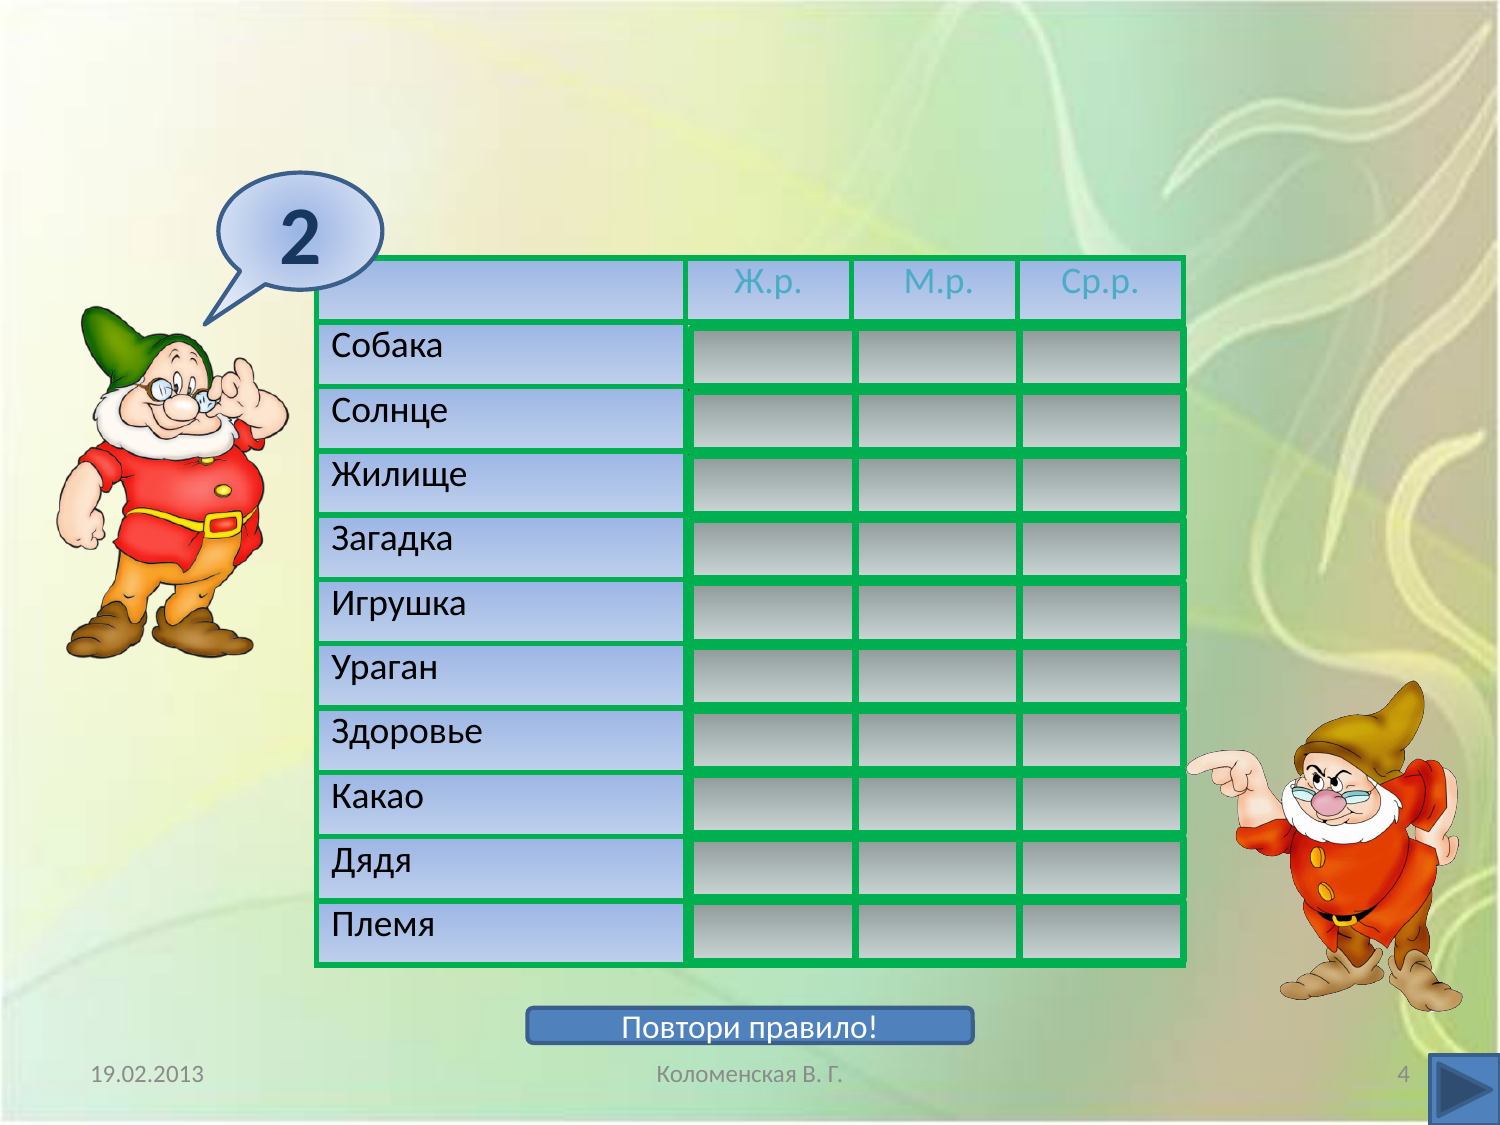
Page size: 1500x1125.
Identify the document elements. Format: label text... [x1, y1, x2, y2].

picture [0, 0, 1500, 1125]
table_header М.р. [854, 261, 1015, 319]
table_cell Какао [319, 775, 683, 834]
text_box [1428, 1053, 1500, 1125]
text_box [1022, 517, 1186, 580]
text_box [857, 773, 1022, 835]
text_box [689, 773, 857, 835]
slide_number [75, 1042, 425, 1103]
text_box [689, 326, 857, 389]
table_header Ср.р. [1020, 261, 1181, 319]
text_box [689, 836, 853, 899]
text_box [689, 709, 857, 772]
text_box [689, 645, 857, 708]
footer Коломенская В. Г. [512, 1042, 988, 1103]
text_box [1022, 581, 1186, 644]
text_box [857, 517, 1022, 580]
table_cell Ураган [319, 646, 683, 705]
table_cell Дядя [319, 839, 683, 898]
table_header Ж.р. [688, 261, 849, 319]
text_box [689, 517, 857, 580]
text_box [857, 645, 1022, 708]
text_box [1022, 390, 1186, 453]
text_box [857, 709, 1022, 772]
text_box [1022, 454, 1186, 516]
text_box [857, 581, 1022, 644]
text_box [853, 900, 1022, 963]
table_cell Собака [319, 325, 683, 384]
text_box [689, 900, 853, 963]
text_box [857, 326, 1022, 389]
table_cell Солнце [319, 389, 683, 448]
text_box Повтори правило! [525, 1005, 975, 1046]
text_box [1022, 645, 1186, 708]
table_cell Загадка [319, 518, 683, 577]
text_box [689, 390, 857, 453]
text_box [857, 454, 1022, 516]
table_cell Жилище [319, 454, 683, 512]
table_cell Здоровье [319, 711, 683, 770]
text_box [1022, 900, 1180, 963]
text_box [853, 836, 1017, 899]
text_box 2 [216, 170, 385, 301]
table_header [319, 261, 683, 319]
text_box [857, 390, 1022, 453]
text_box [689, 581, 857, 644]
text_box [1022, 773, 1180, 835]
text_box [689, 454, 857, 516]
text_box [1022, 709, 1180, 772]
table_cell Игрушка [319, 582, 683, 641]
text_box [1017, 836, 1180, 899]
text_box [1022, 326, 1186, 389]
table_cell Племя [319, 904, 683, 962]
slide_number 4 [1074, 1042, 1425, 1103]
